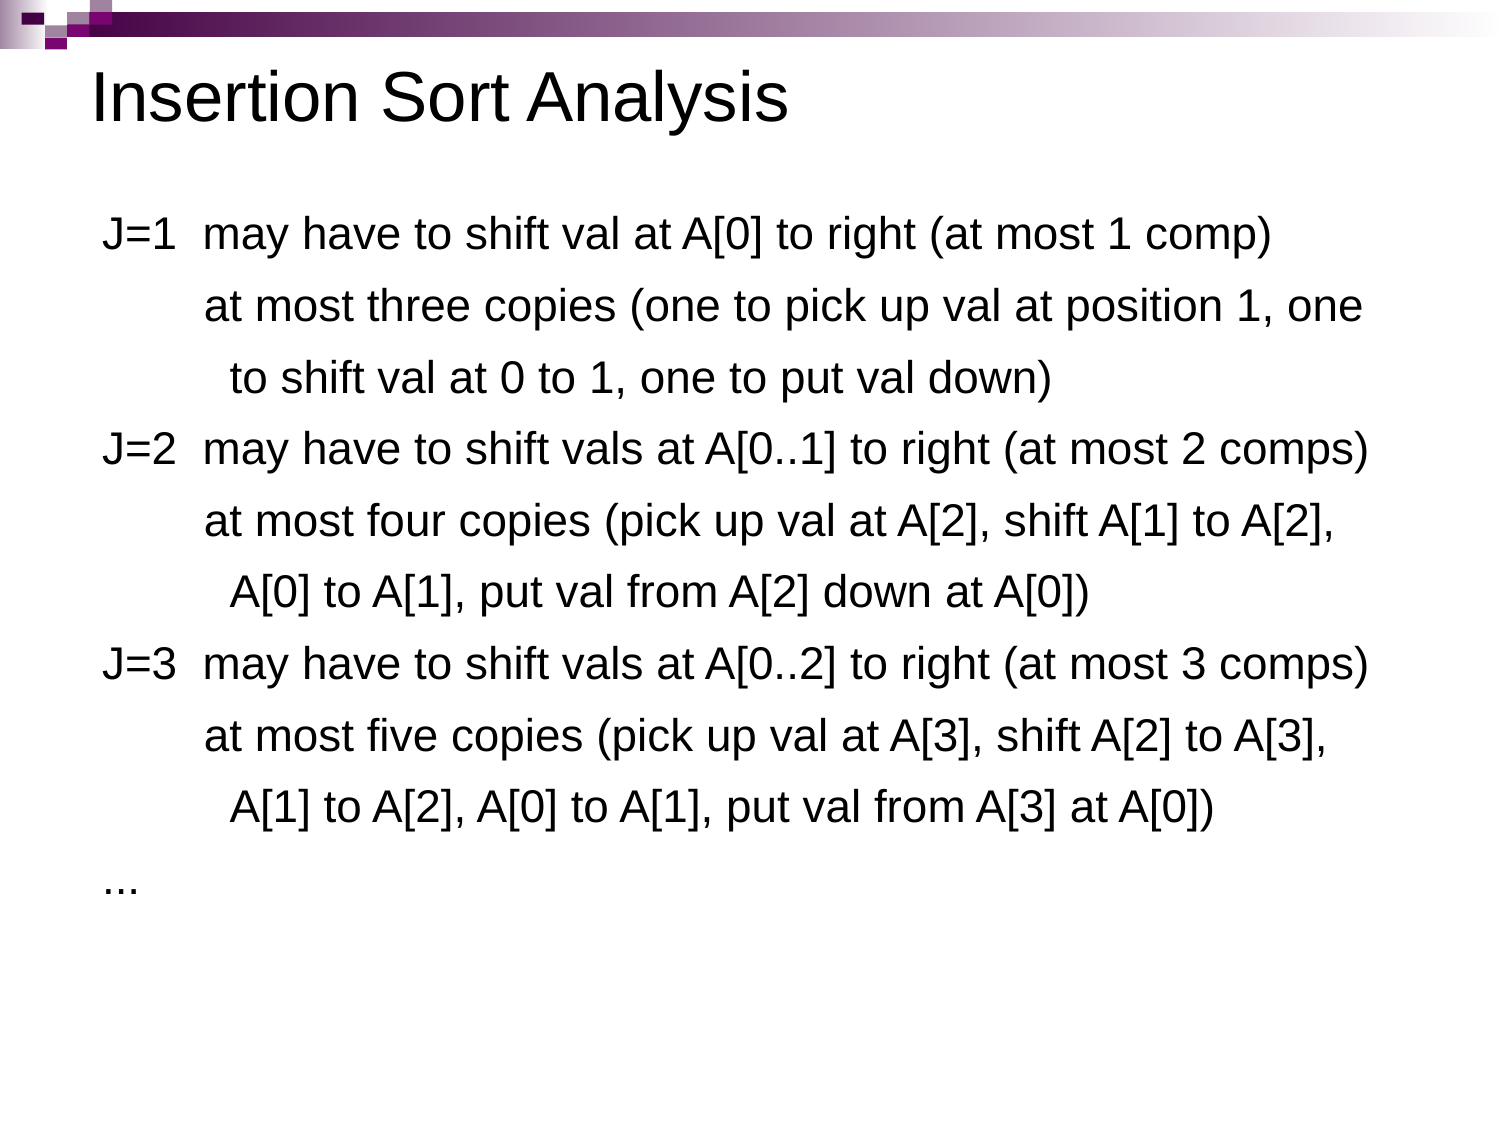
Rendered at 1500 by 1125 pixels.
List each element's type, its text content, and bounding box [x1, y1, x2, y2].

list J=1 may have to shift val at A[0] to right (at most 1 comp) at most three copies (one to pick up val at position 1, one to shift val at 0 to 1, one to put val down) J=2 may have to shift vals at A[0..1] to right (at most 2 comps) at most four copies (pick up val at A[2], shift A[1] to A[2], A[0] to A[1], put val from A[2] down at A[0]) J=3 may have to shift vals at A[0..2] to right (at most 3 comps) at most five copies (pick up val at A[3], shift A[2] to A[3], A[1] to A[2], A[0] to A[1], put val from A[3] at A[0]) ... [87, 196, 1425, 872]
title Insertion Sort Analysis [75, 30, 1425, 156]
